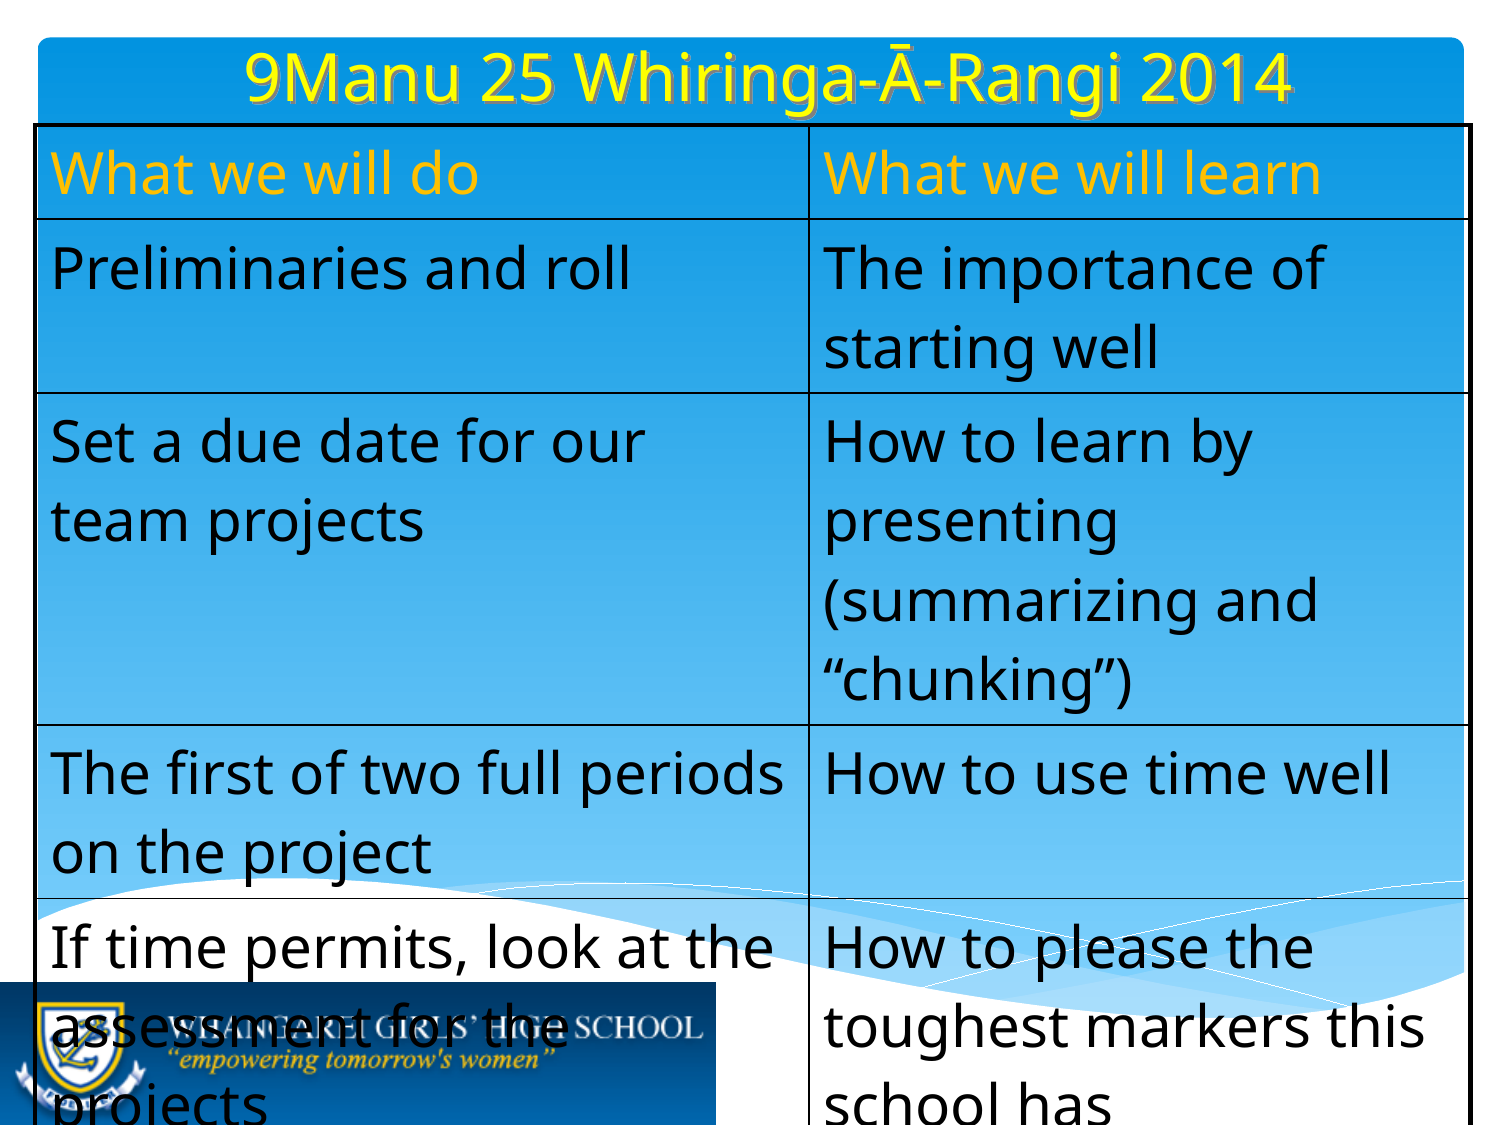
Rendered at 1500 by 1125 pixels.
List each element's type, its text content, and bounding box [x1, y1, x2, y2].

table_cell The importance of starting well [810, 220, 1468, 392]
table_header What we will learn [810, 127, 1468, 218]
text_box 9Manu 25 Whiringa-Ā-Rangi 2014 [162, 24, 1375, 123]
table_cell Preliminaries and roll [37, 220, 808, 392]
table_cell How to use time well [810, 726, 1468, 898]
table_cell How to please the toughest markers this school has [810, 899, 1468, 1125]
table_cell Set a due date for our team projects [37, 394, 808, 724]
picture [0, 982, 716, 1125]
table_header What we will do [37, 127, 808, 218]
table_cell How to learn by presenting (summarizing and “chunking”) [810, 394, 1468, 724]
table_cell The first of two full periods on the project [37, 726, 808, 898]
table_cell If time permits, look at the assessment for the projects [37, 899, 808, 1125]
